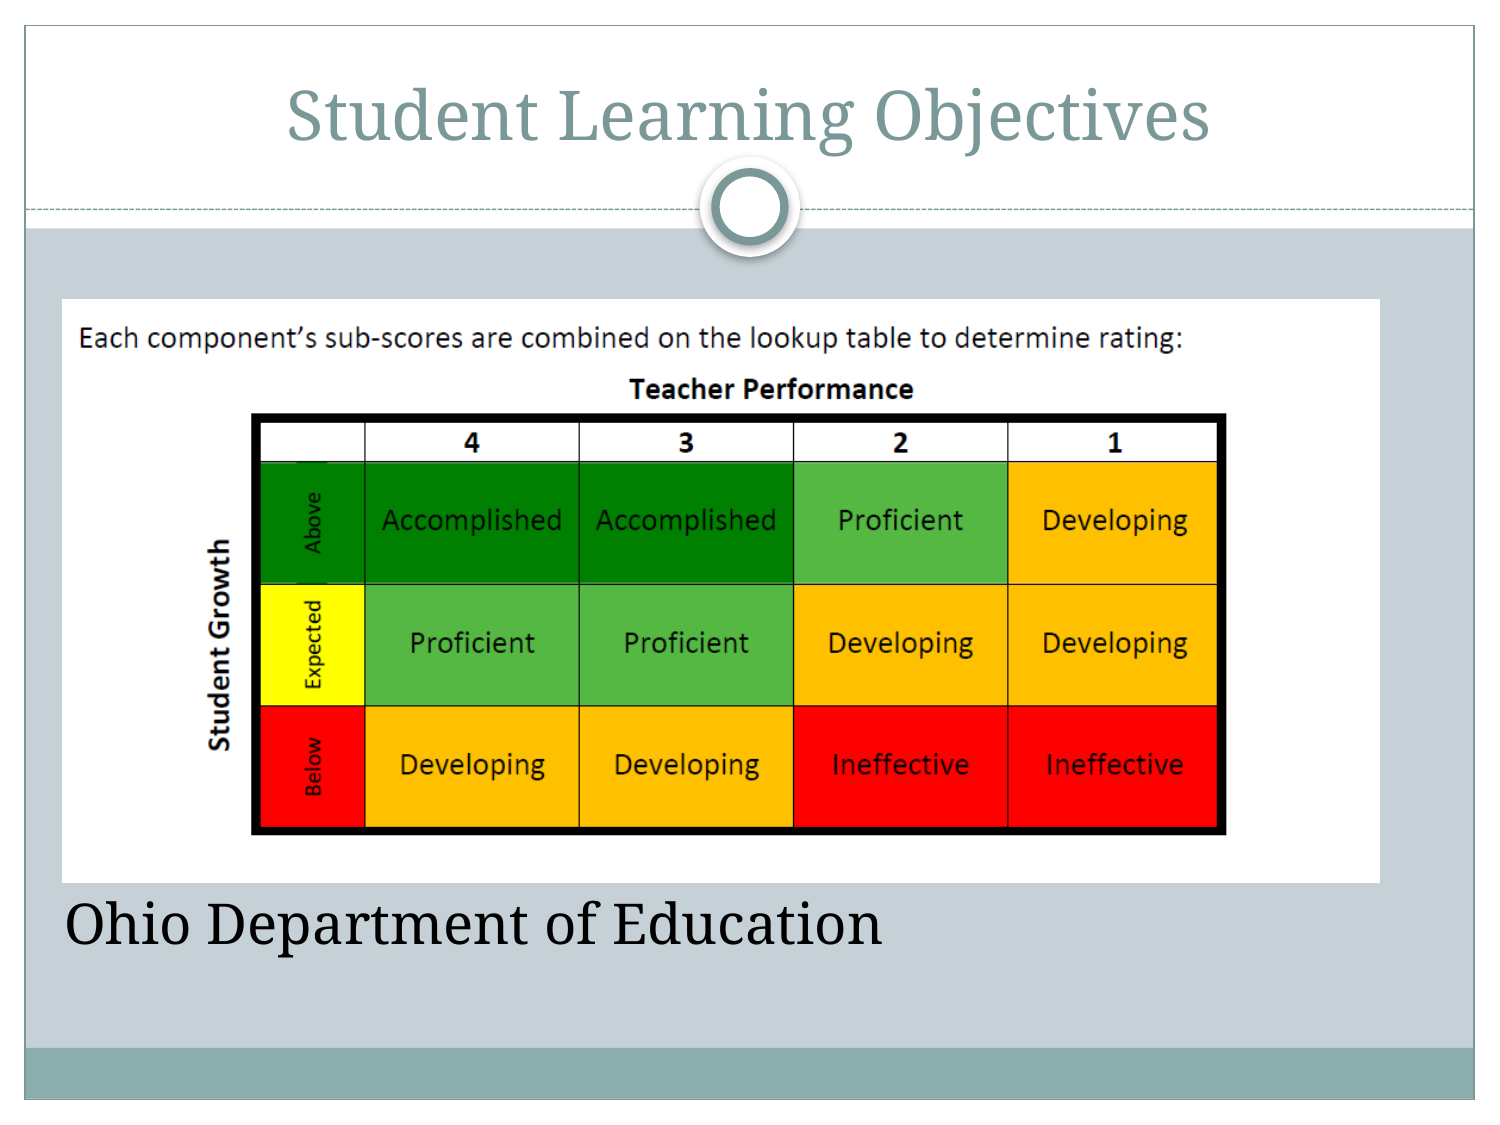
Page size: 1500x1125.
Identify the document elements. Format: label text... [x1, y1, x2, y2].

picture [62, 299, 1380, 884]
title Student Learning Objectives [49, 37, 1450, 162]
list Ohio Department of Education [49, 250, 1445, 1001]
